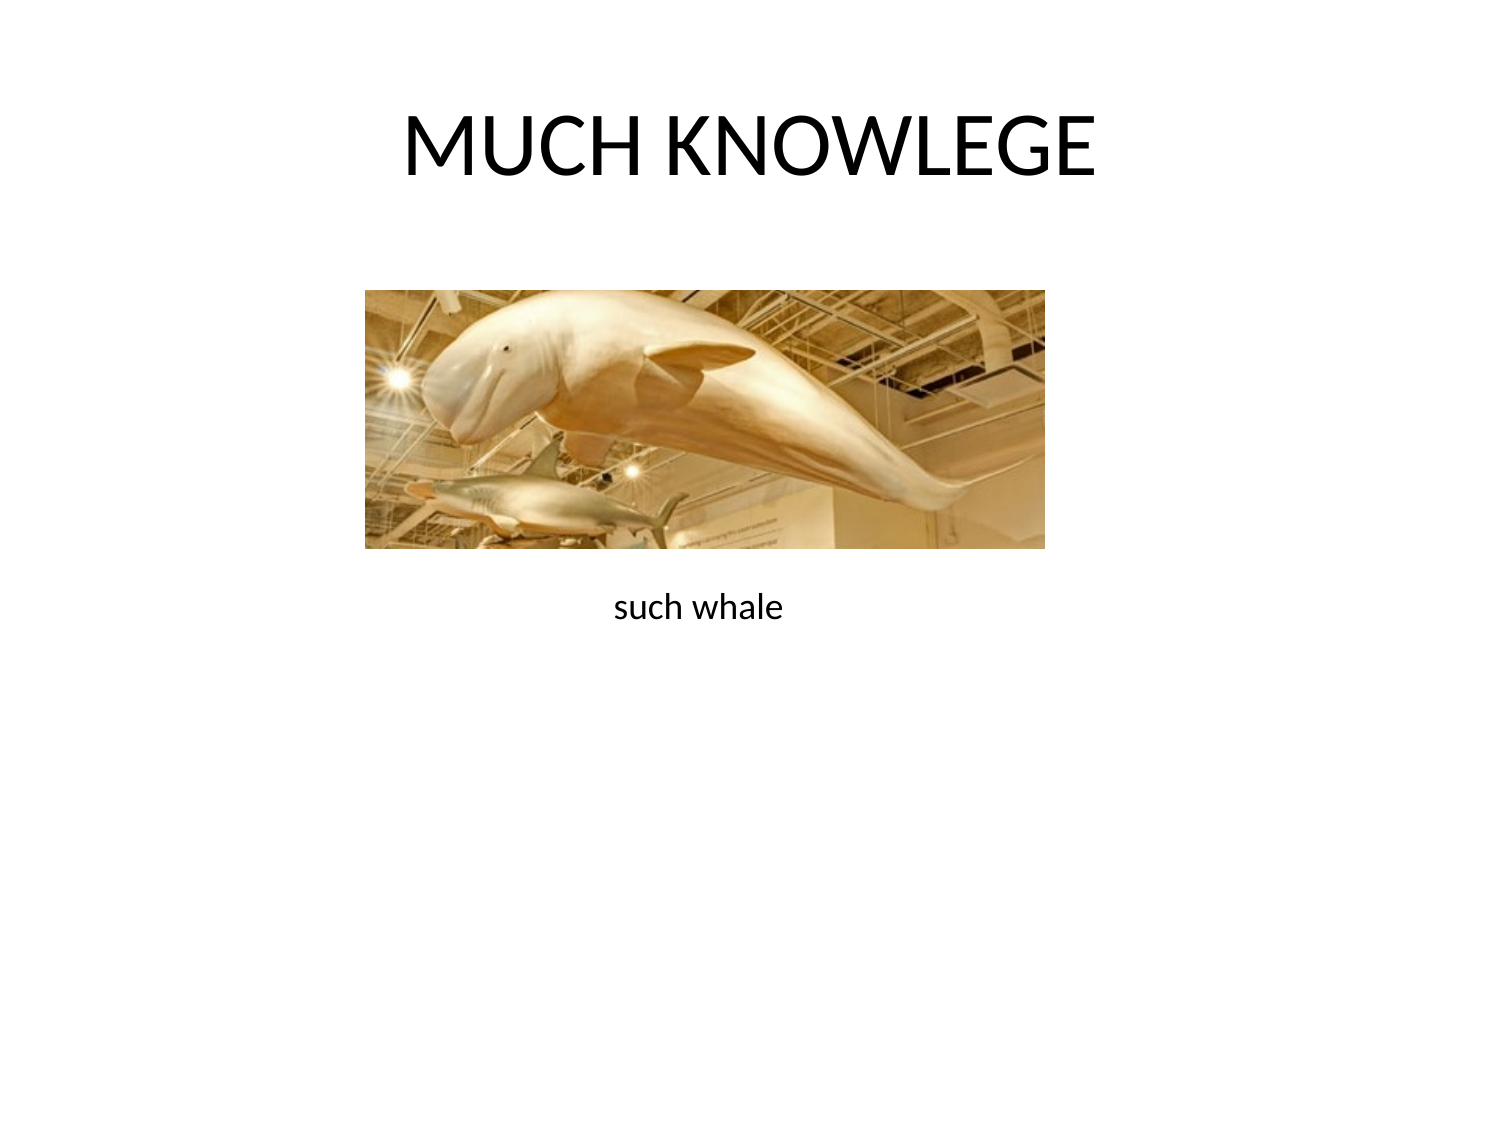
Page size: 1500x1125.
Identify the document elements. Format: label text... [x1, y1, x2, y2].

picture [365, 290, 1046, 549]
title MUCH KNOWLEGE [75, 45, 1425, 233]
text_box such whale [598, 574, 812, 634]
